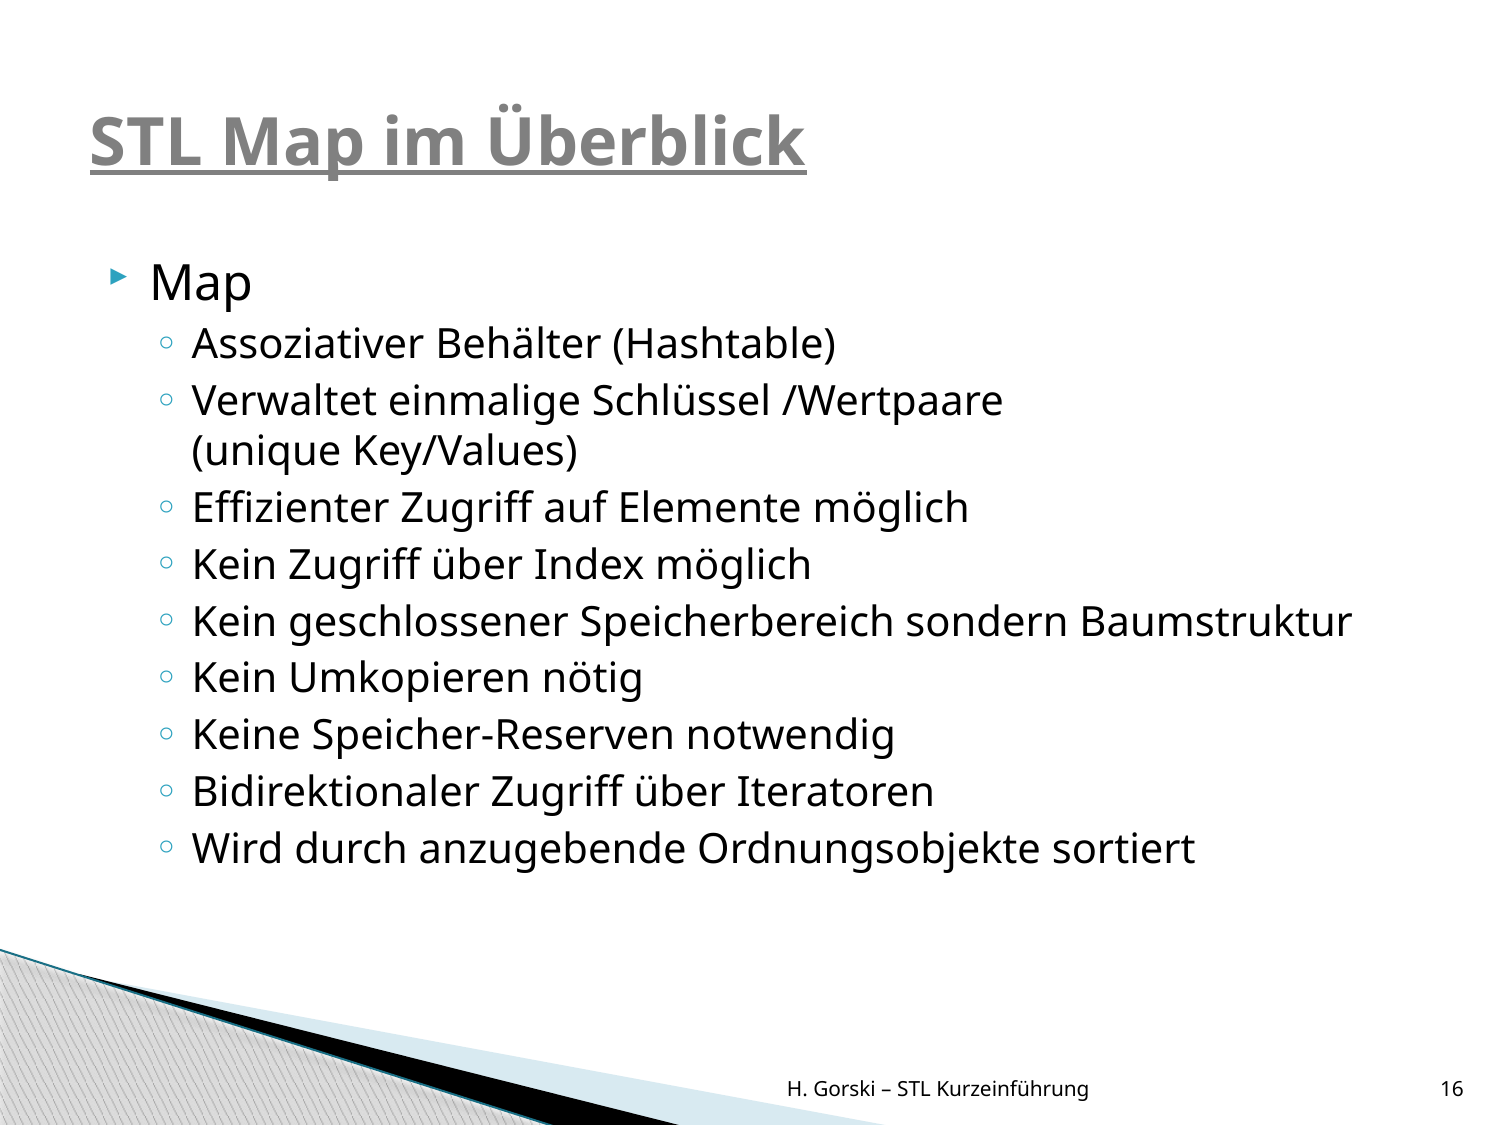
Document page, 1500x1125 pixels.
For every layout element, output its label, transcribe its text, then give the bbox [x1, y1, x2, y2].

title STL Map im Überblick [75, 45, 1425, 233]
list Map Assoziativer Behälter (Hashtable) Verwaltet einmalige Schlüssel /Wertpaare (unique Key/Values) Effizienter Zugriff auf Elemente möglich Kein Zugriff über Index möglich Kein geschlossener Speicherbereich sondern Baumstruktur Kein Umkopieren nötig Keine Speicher-Reserven notwendig Bidirektionaler Zugriff über Iteratoren Wird durch anzugebende Ordnungsobjekte sortiert [75, 243, 1425, 986]
footer H. Gorski – STL Kurzeinführung [718, 1051, 1105, 1112]
slide_number 16 [1418, 1051, 1479, 1112]
